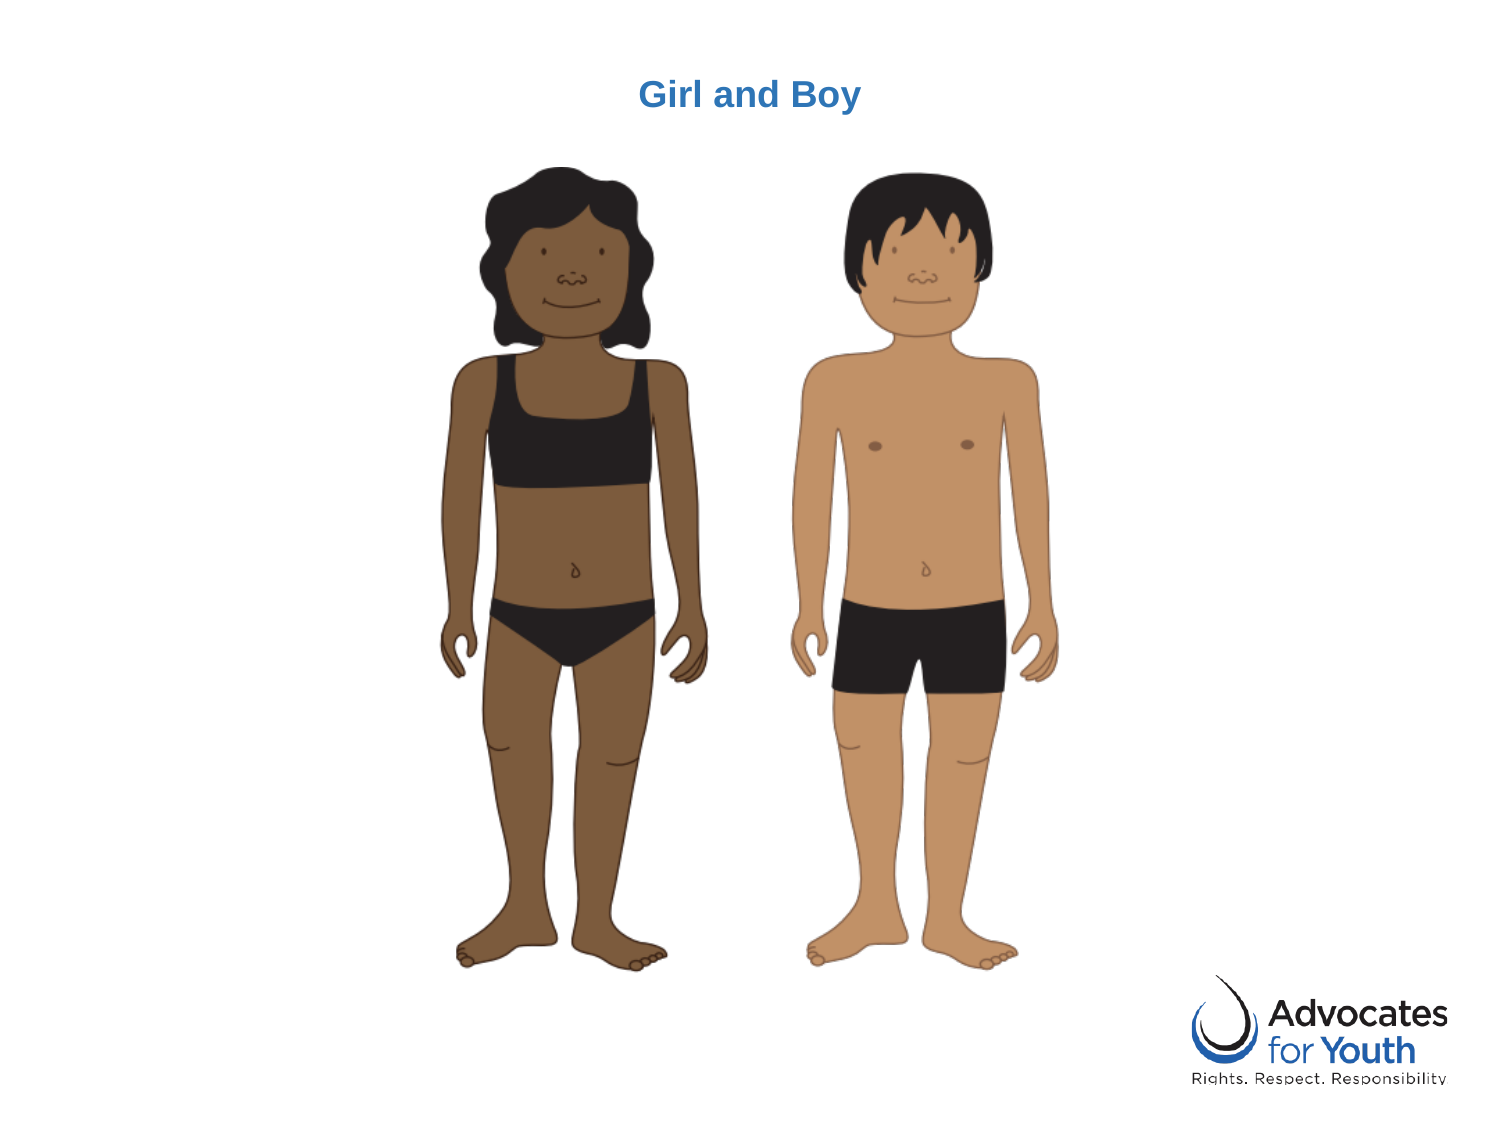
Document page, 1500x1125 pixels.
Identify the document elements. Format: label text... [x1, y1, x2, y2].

text_box Girl and Boy [187, 62, 1313, 123]
picture [437, 167, 1063, 1050]
picture [1191, 974, 1448, 1085]
